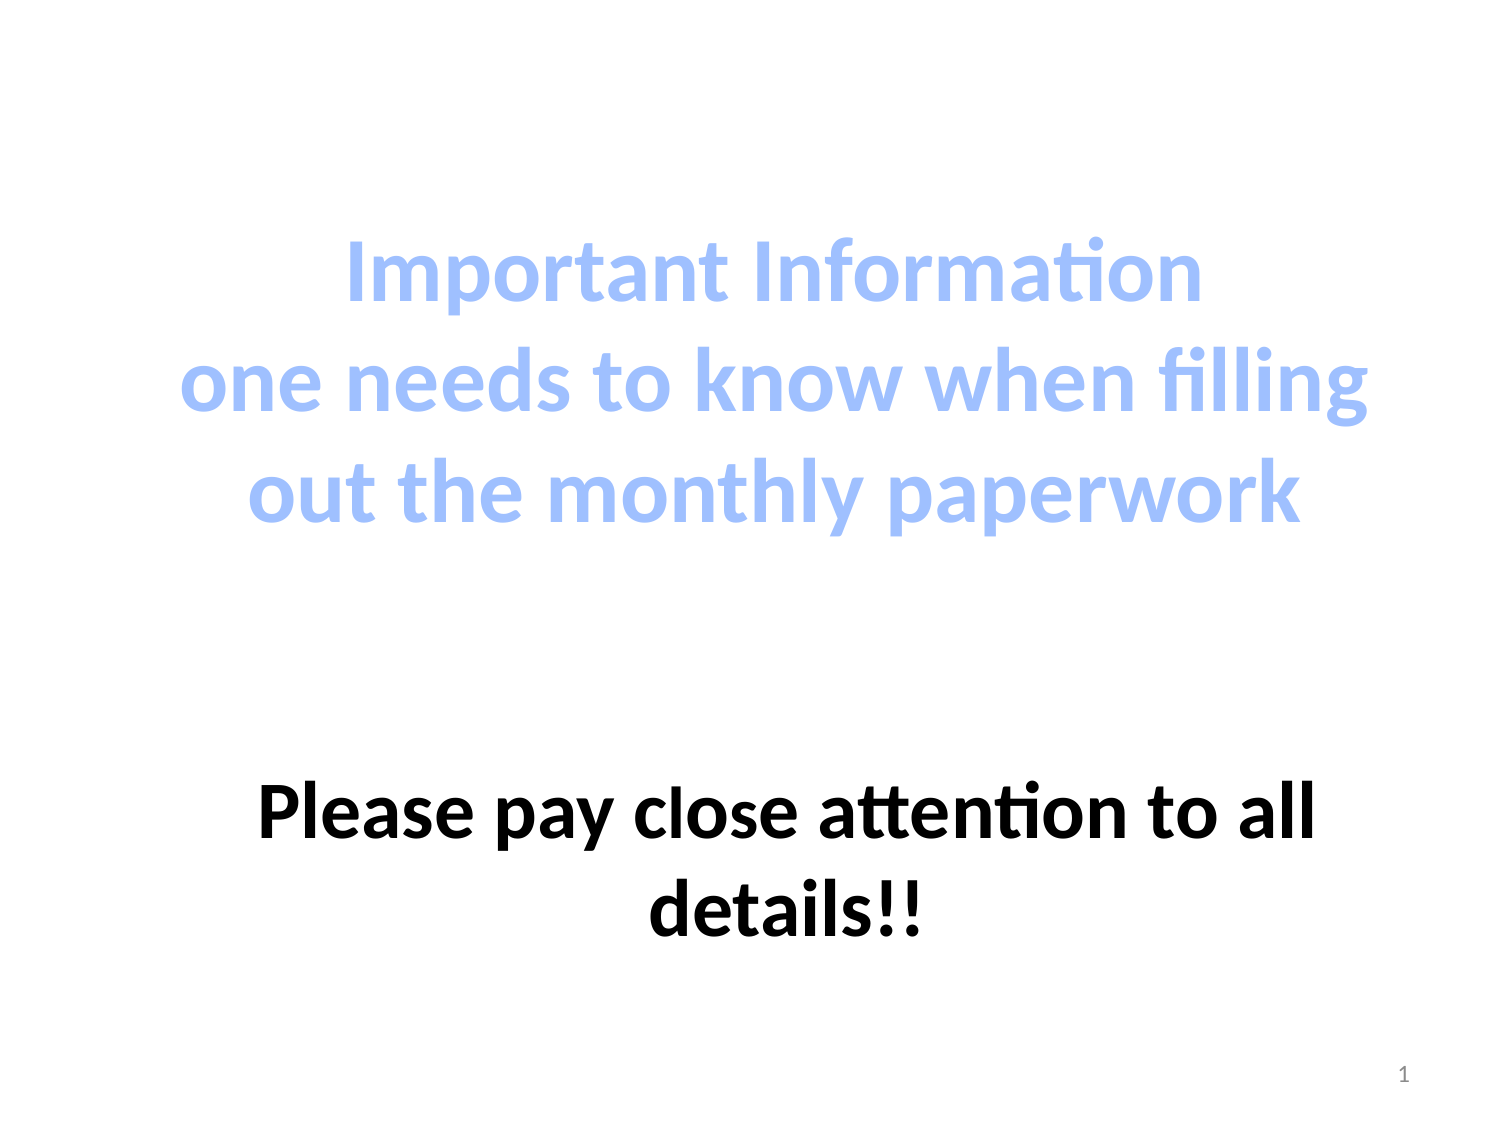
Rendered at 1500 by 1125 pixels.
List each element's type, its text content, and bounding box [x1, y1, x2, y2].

slide_number 1 [1074, 1042, 1425, 1103]
subtitle Please pay close attention to all details!! [237, 750, 1338, 1075]
title Important Information one needs to know when filling out the monthly paperwork [99, 162, 1450, 588]
